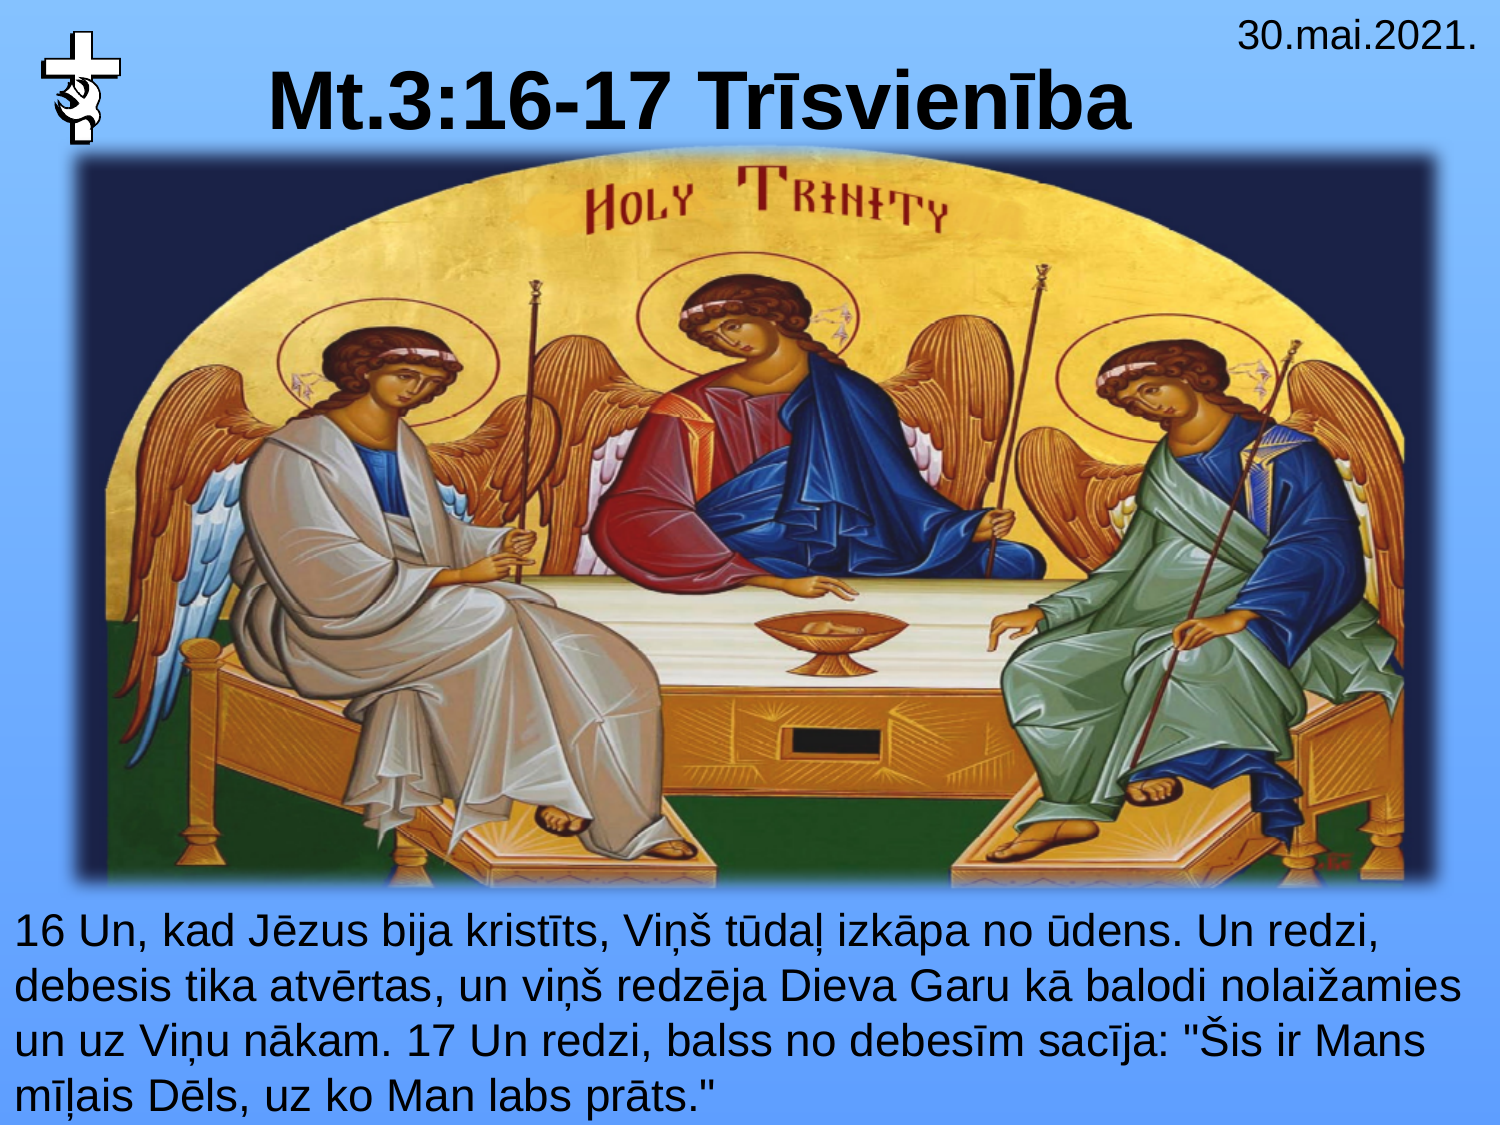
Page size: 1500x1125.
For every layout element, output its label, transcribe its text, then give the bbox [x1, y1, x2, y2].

text_box 16 Un, kad Jēzus bija kristīts, Viņš tūdaļ izkāpa no ūdens. Un redzi, debesis tika atvērtas, un viņš redzēja Dieva Garu kā balodi nolaižamies un uz Viņu nākam. 17 Un redzi, balss no debesīm sacīja: "Šis ir Mans mīļais Dēls, uz ko Man labs prāts." [0, 893, 1500, 1125]
title Mt.3:16-17 Trīsvienība [29, 8, 1371, 185]
picture [40, 30, 1454, 900]
text_box 30.mai.2021. [1222, 0, 1500, 65]
